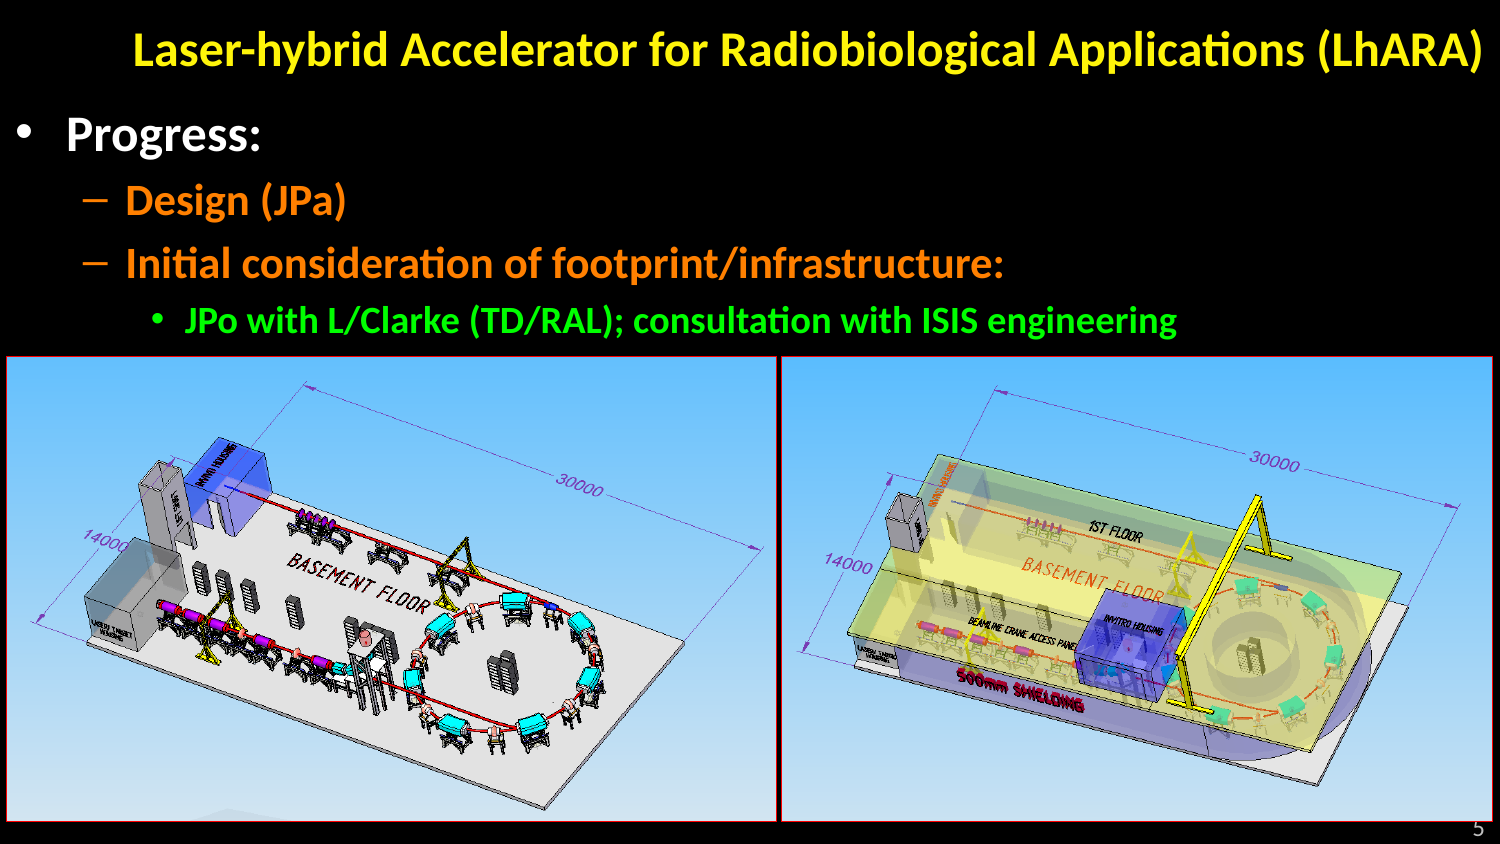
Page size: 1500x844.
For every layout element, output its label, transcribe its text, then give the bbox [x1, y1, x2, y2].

list Progress: Design (JPa) Initial consideration of footprint/infrastructure: JPo with L/Clarke (TD/RAL); consultation with ISIS engineering [0, 92, 1500, 349]
slide_number 5 [1149, 808, 1500, 844]
title Laser-hybrid Accelerator for Radiobiological Applications (LhARA) [0, 0, 1500, 92]
picture [6, 356, 777, 823]
picture [781, 356, 1493, 823]
